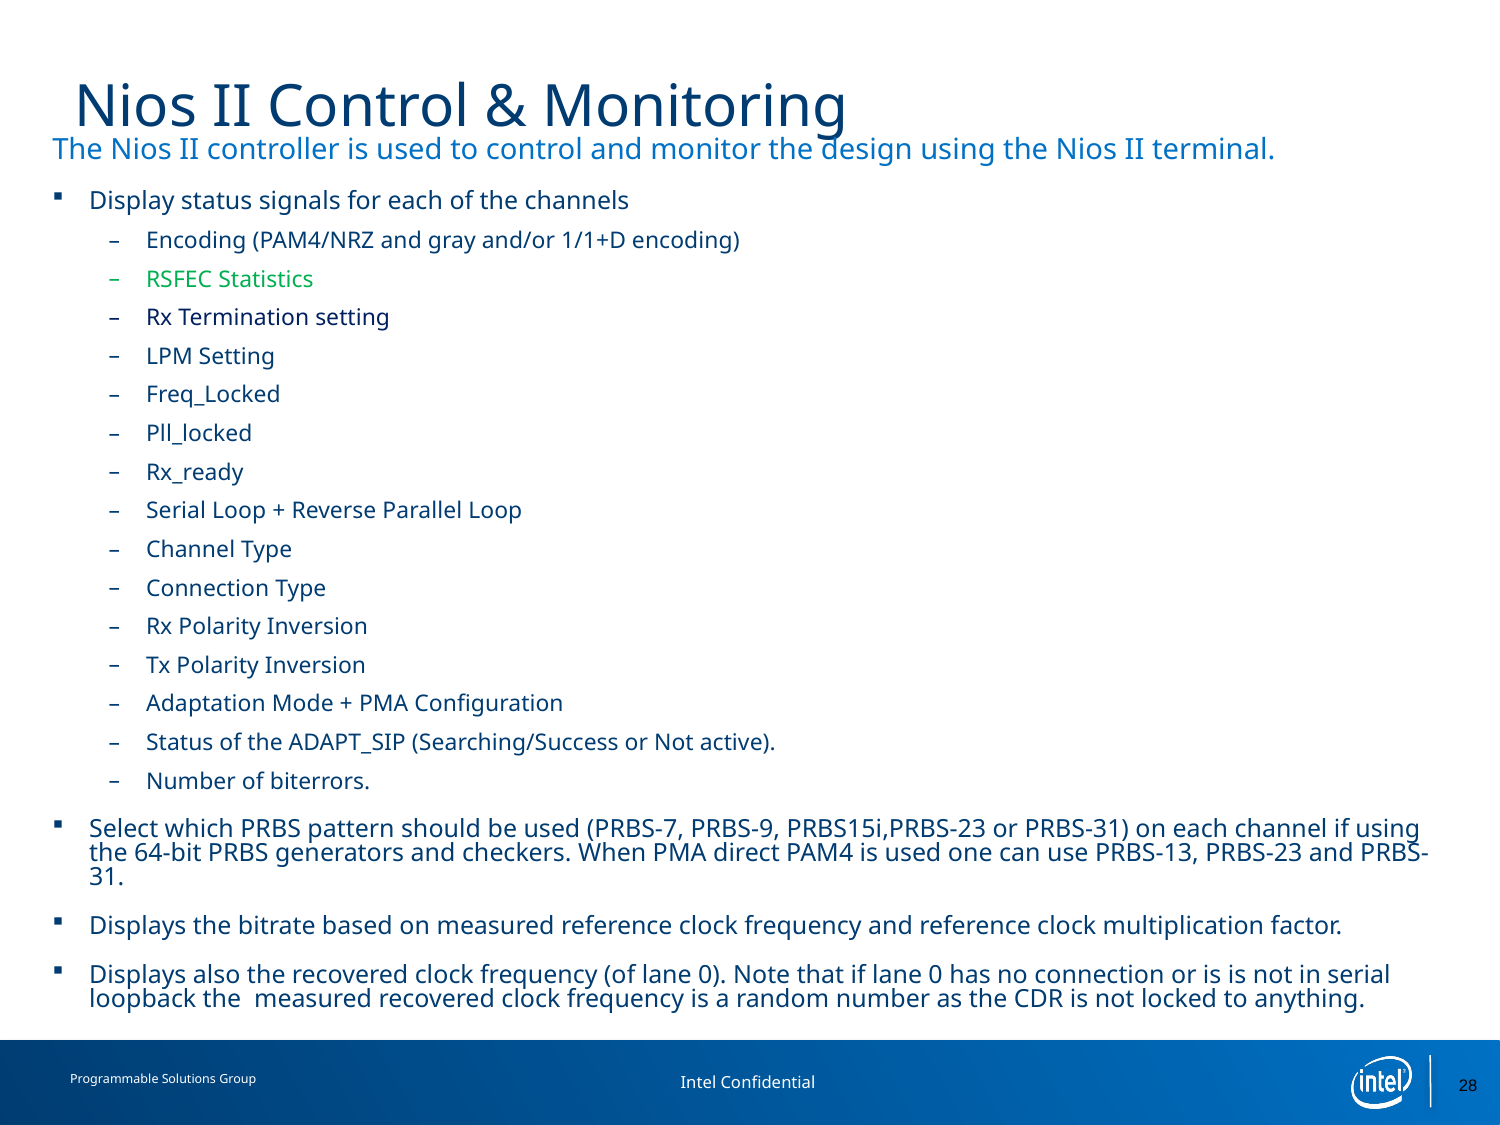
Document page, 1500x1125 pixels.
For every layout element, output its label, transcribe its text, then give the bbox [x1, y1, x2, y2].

title Nios II Control & Monitoring [74, 67, 1425, 137]
slide_number 28 [1127, 1055, 1478, 1116]
list The Nios II controller is used to control and monitor the design using the Nios II terminal. Display status signals for each of the channels Encoding (PAM4/NRZ and gray and/or 1/1+D encoding) RSFEC Statistics Rx Termination setting LPM Setting Freq_Locked Pll_locked Rx_ready Serial Loop + Reverse Parallel Loop Channel Type Connection Type Rx Polarity Inversion Tx Polarity Inversion Adaptation Mode + PMA Configuration Status of the ADAPT_SIP (Searching/Success or Not active). Number of biterrors. Select which PRBS pattern should be used (PRBS-7, PRBS-9, PRBS15i,PRBS-23 or PRBS-31) on each channel if using the 64-bit PRBS generators and checkers. When PMA direct PAM4 is used one can use PRBS-13, PRBS-23 and PRBS-31. Displays the bitrate based on measured reference clock frequency and reference clock multiplication factor. Displays also the recovered clock frequency (of lane 0). Note that if lane 0 has no connection or is is not in serial loopback the measured recovered clock frequency is a random number as the CDR is not locked to anything. [52, 137, 1448, 963]
